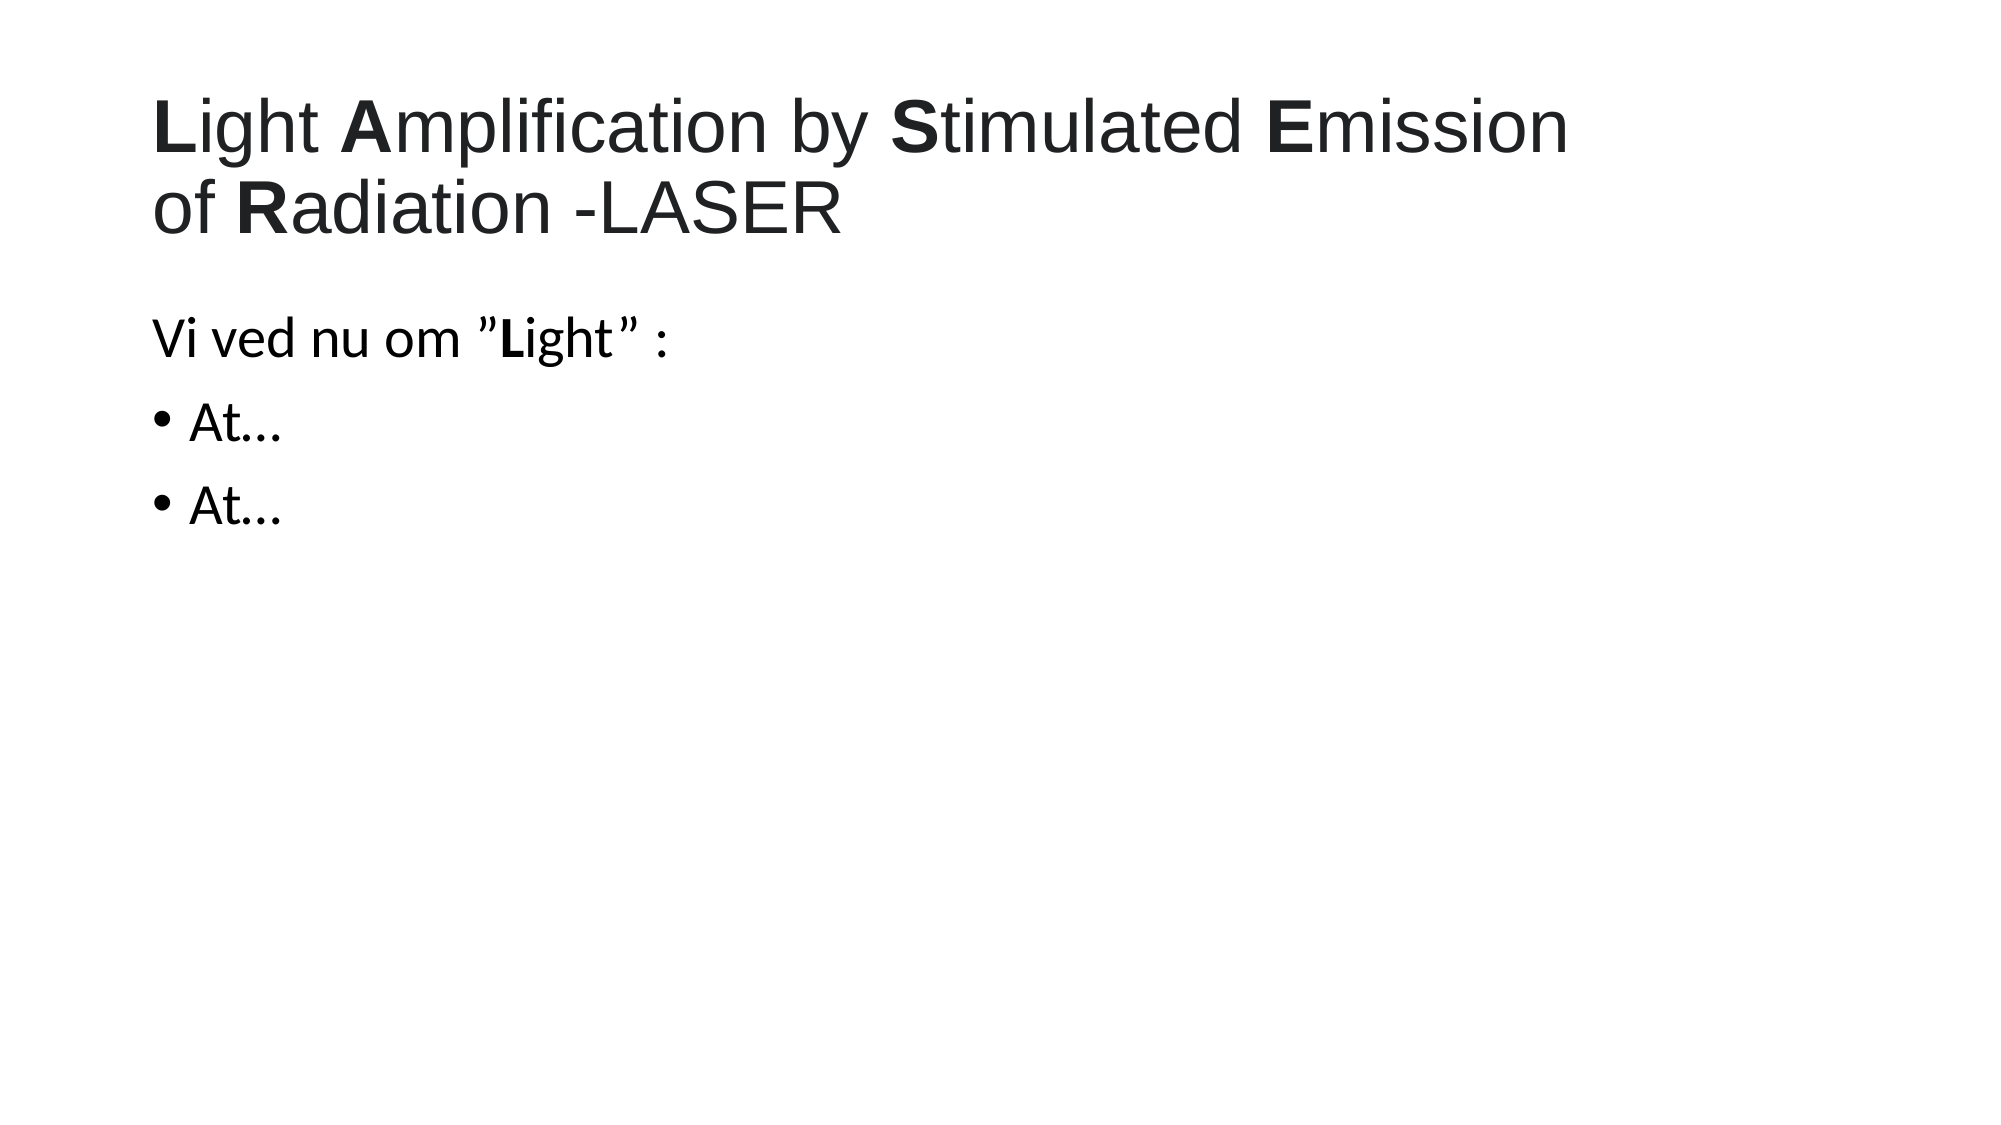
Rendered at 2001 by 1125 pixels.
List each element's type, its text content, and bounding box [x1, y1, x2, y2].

list Vi ved nu om ”Light” : At… At… [137, 299, 1863, 1014]
title Light Amplification by Stimulated Emission of Radiation -LASER [137, 59, 1863, 278]
